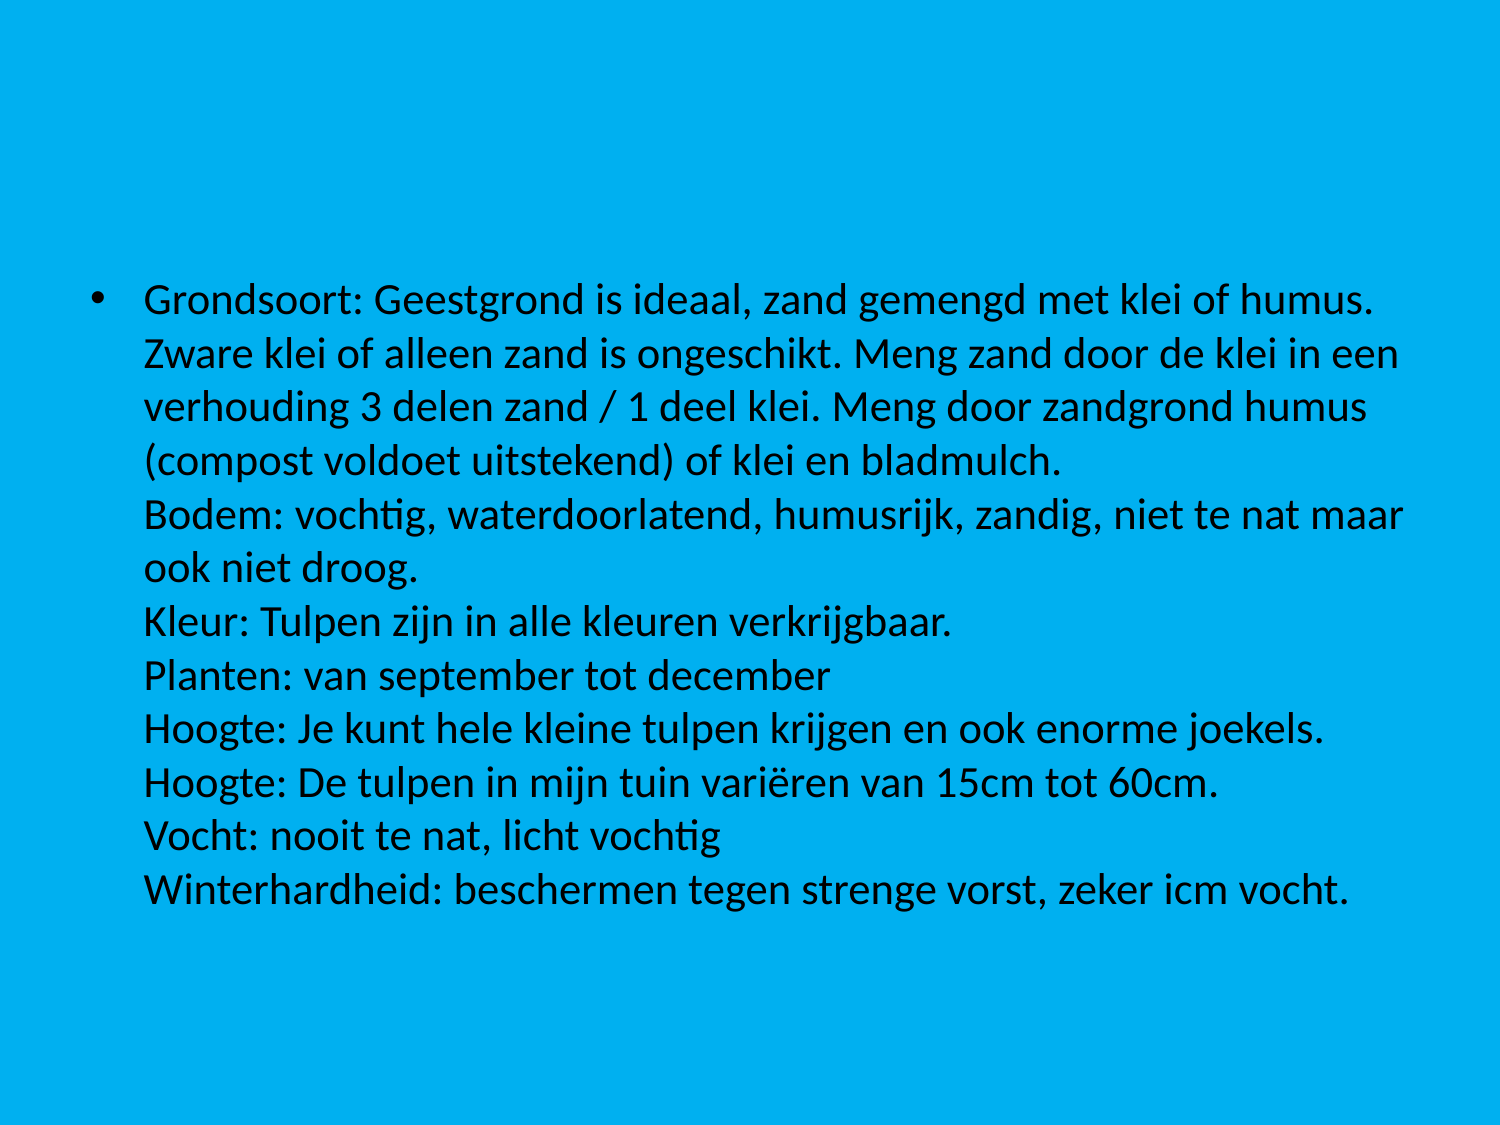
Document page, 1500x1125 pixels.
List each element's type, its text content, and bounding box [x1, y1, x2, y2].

list Grondsoort: Geestgrond is ideaal, zand gemengd met klei of humus. Zware klei of alleen zand is ongeschikt. Meng zand door de klei in een verhouding 3 delen zand / 1 deel klei. Meng door zandgrond humus (compost voldoet uitstekend) of klei en bladmulch. Bodem: vochtig, waterdoorlatend, humusrijk, zandig, niet te nat maar ook niet droog. Kleur: Tulpen zijn in alle kleuren verkrijgbaar. Planten: van september tot december Hoogte: Je kunt hele kleine tulpen krijgen en ook enorme joekels. Hoogte: De tulpen in mijn tuin variëren van 15cm tot 60cm. Vocht: nooit te nat, licht vochtig Winterhardheid: beschermen tegen strenge vorst, zeker icm vocht. [75, 262, 1425, 1005]
